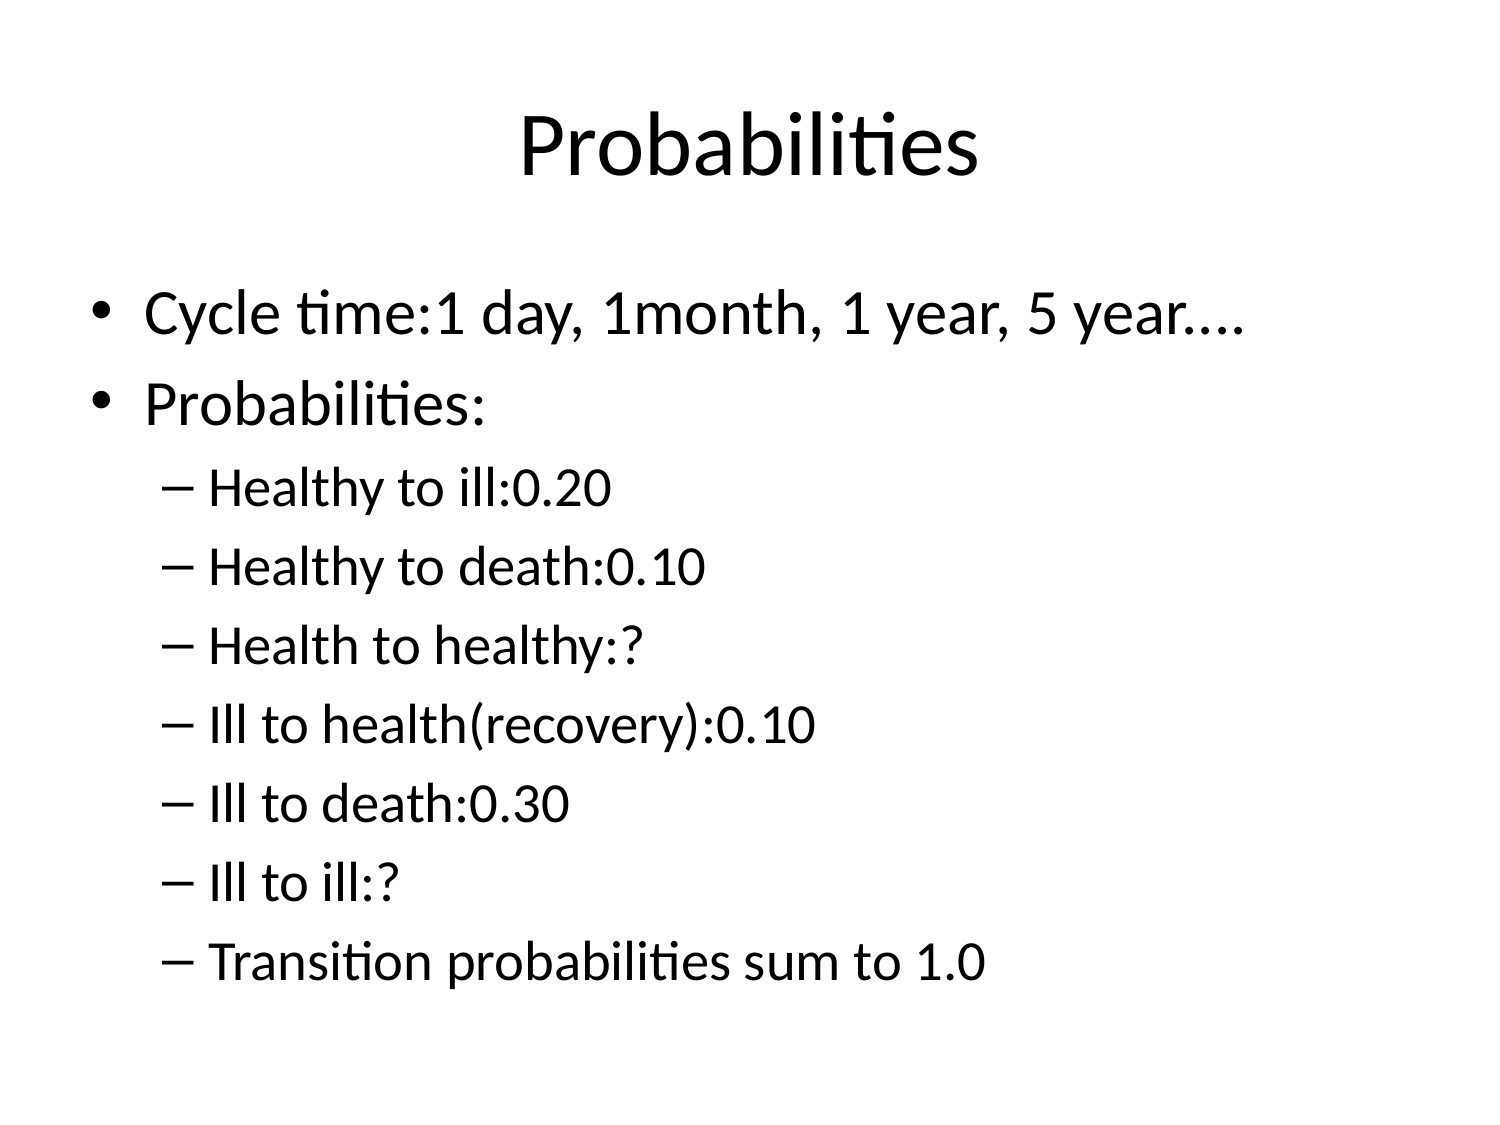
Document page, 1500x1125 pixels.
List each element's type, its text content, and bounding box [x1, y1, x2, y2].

list Cycle time:1 day, 1month, 1 year, 5 year.... Probabilities: Healthy to ill:0.20 Healthy to death:0.10 Health to healthy:? Ill to health(recovery):0.10 Ill to death:0.30 Ill to ill:? Transition probabilities sum to 1.0 [75, 262, 1425, 1005]
title Probabilities [75, 45, 1425, 233]
